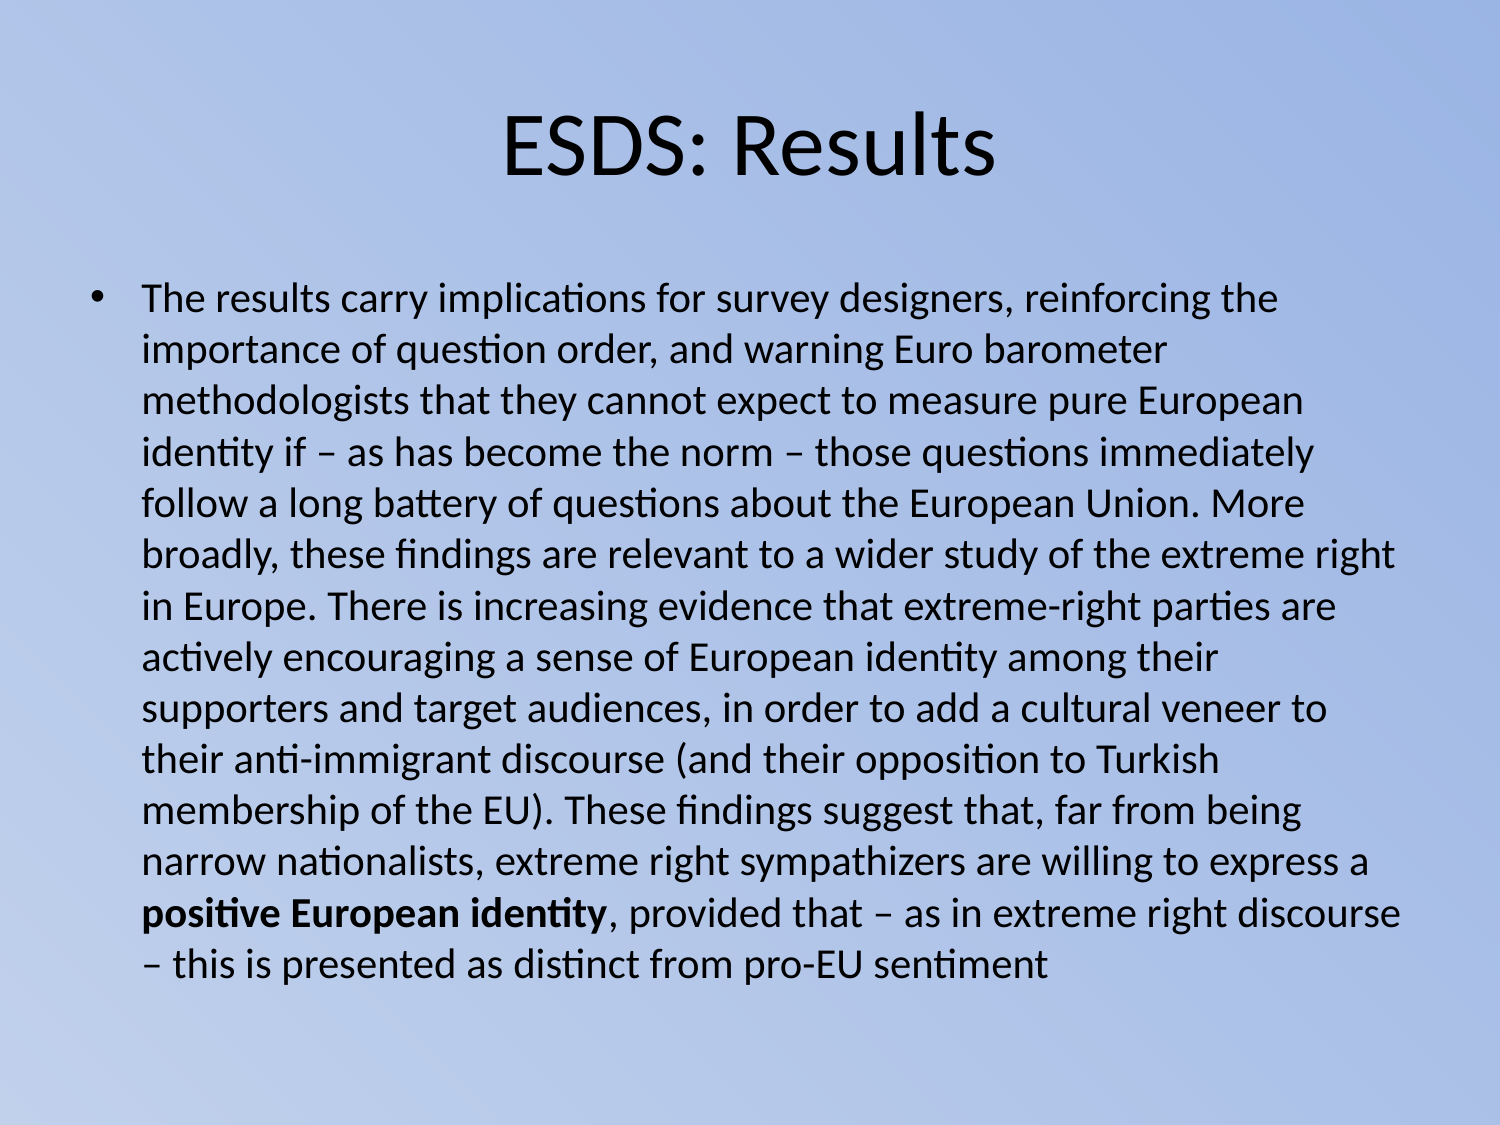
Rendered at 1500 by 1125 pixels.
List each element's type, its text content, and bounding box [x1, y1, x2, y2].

list The results carry implications for survey designers, reinforcing the importance of question order, and warning Euro barometer methodologists that they cannot expect to measure pure European identity if – as has become the norm – those questions immediately follow a long battery of questions about the European Union. More broadly, these findings are relevant to a wider study of the extreme right in Europe. There is increasing evidence that extreme-right parties are actively encouraging a sense of European identity among their supporters and target audiences, in order to add a cultural veneer to their anti-immigrant discourse (and their opposition to Turkish membership of the EU). These findings suggest that, far from being narrow nationalists, extreme right sympathizers are willing to express a positive European identity, provided that – as in extreme right discourse – this is presented as distinct from pro-EU sentiment [75, 262, 1425, 1005]
title ESDS: Results [75, 45, 1425, 233]
